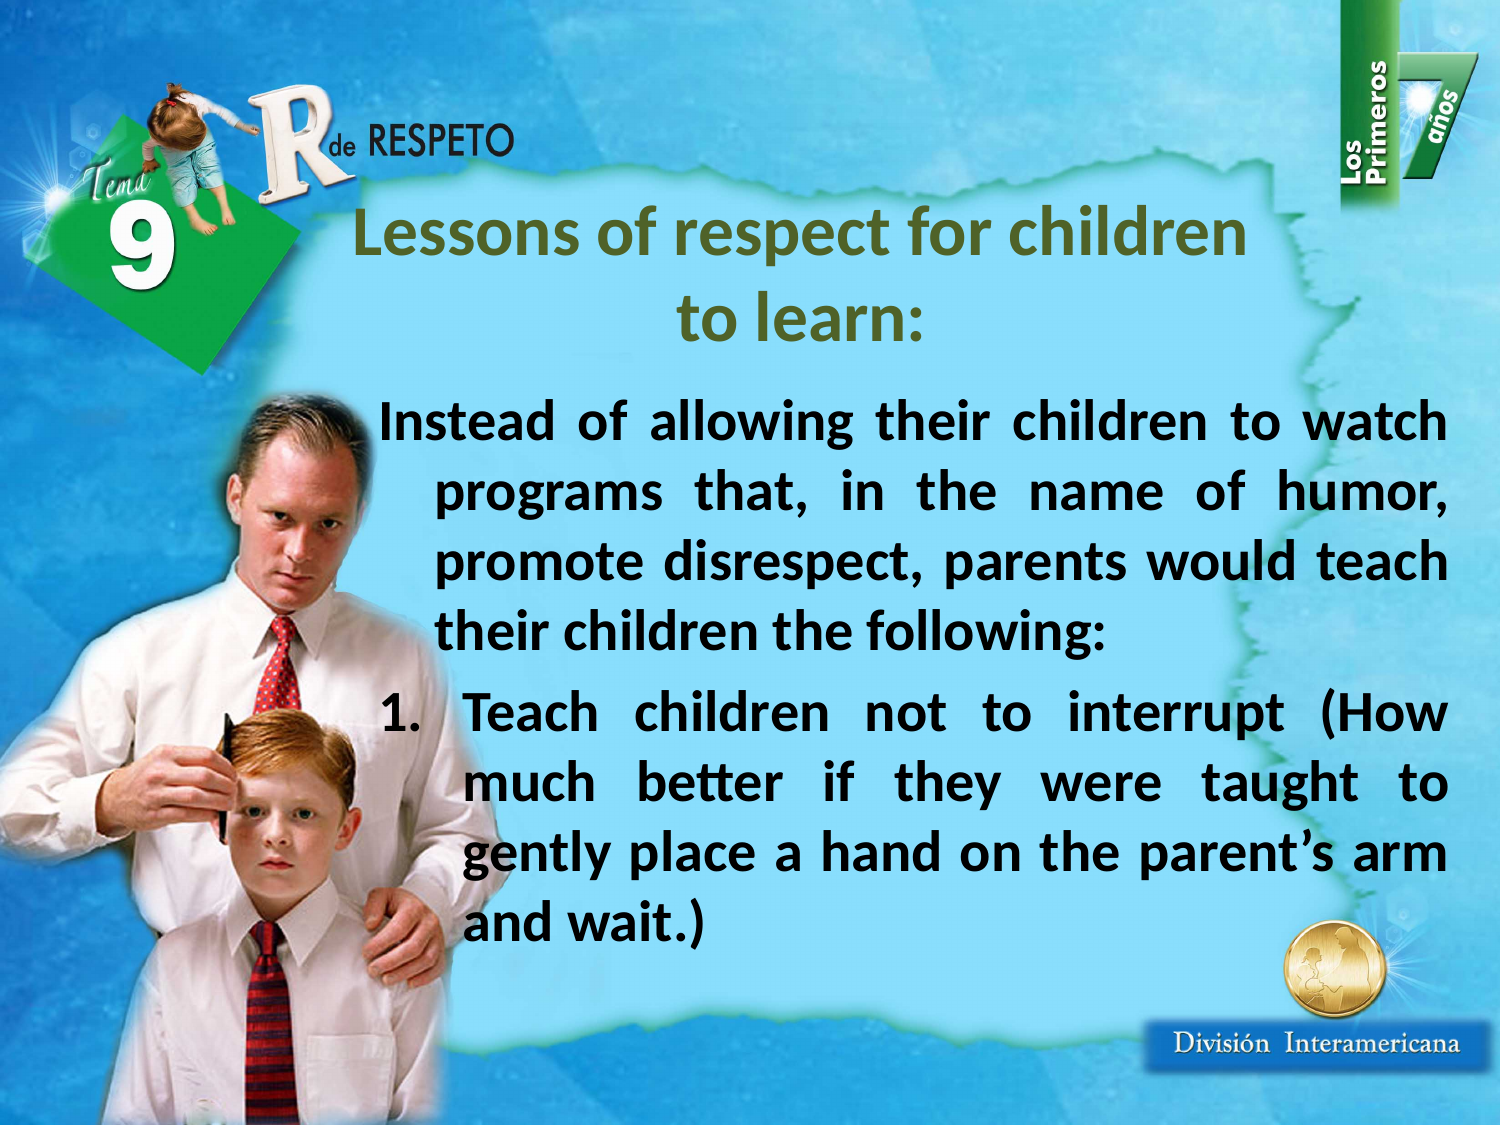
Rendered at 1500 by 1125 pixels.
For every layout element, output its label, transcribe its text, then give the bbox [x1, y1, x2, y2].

list Instead of allowing their children to watch programs that, in the name of humor, promote disrespect, parents would teach their children the following: Teach children not to interrupt (How much better if they were taught to gently place a hand on the parent’s arm and wait.) [363, 375, 1465, 1055]
title Lessons of respect for children to learn: [126, 175, 1477, 364]
picture [0, 0, 1500, 1125]
